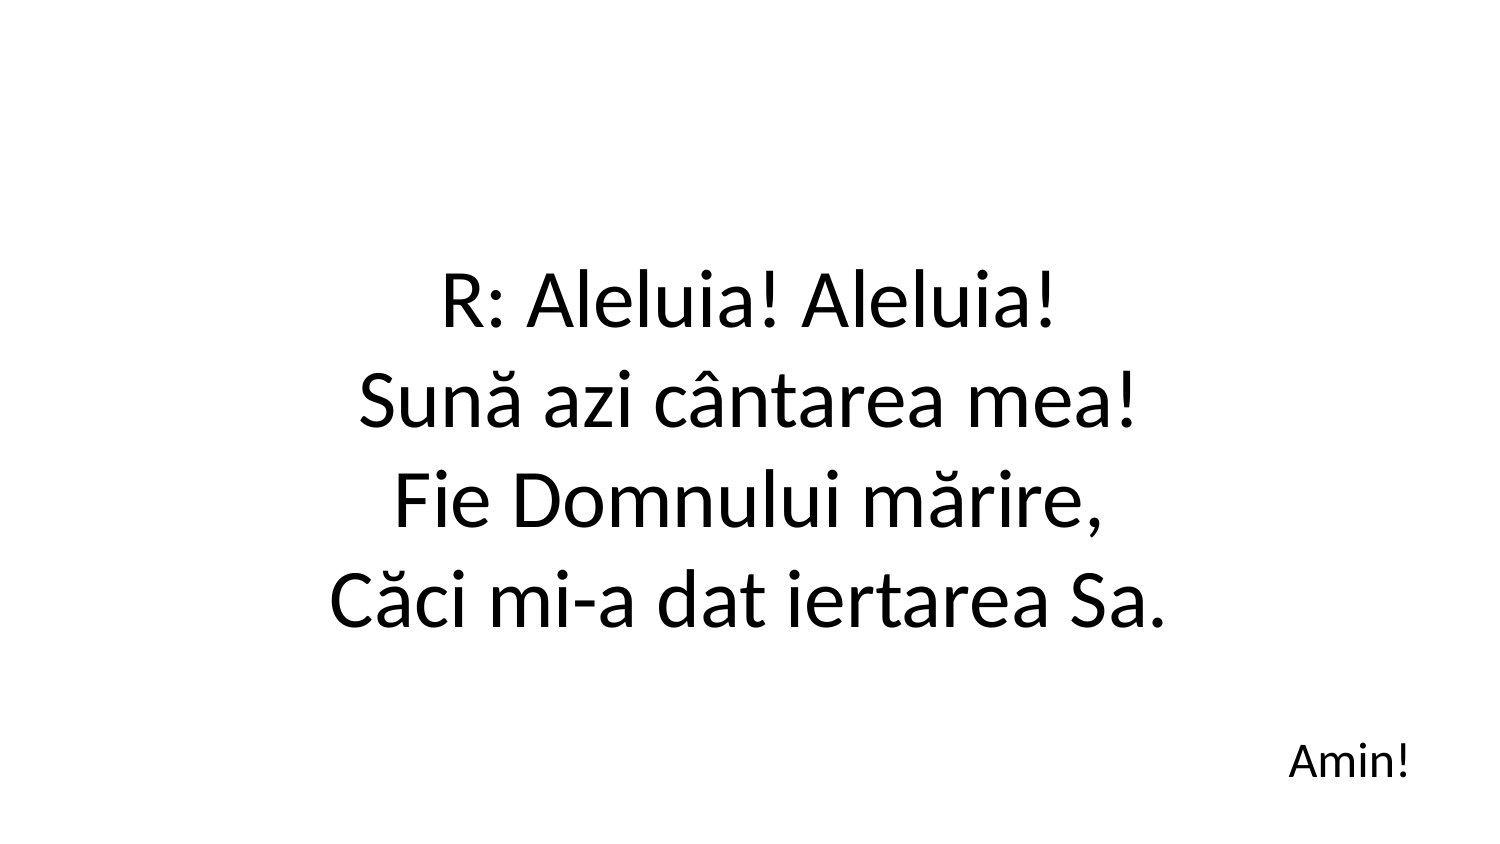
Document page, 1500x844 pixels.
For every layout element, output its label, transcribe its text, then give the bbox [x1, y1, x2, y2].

text_box R: Aleluia! Aleluia! Sună azi cântarea mea! Fie Domnului mărire, Căci mi-a dat iertarea Sa. [314, 192, 1186, 652]
text_box Amin! [1273, 674, 1427, 795]
